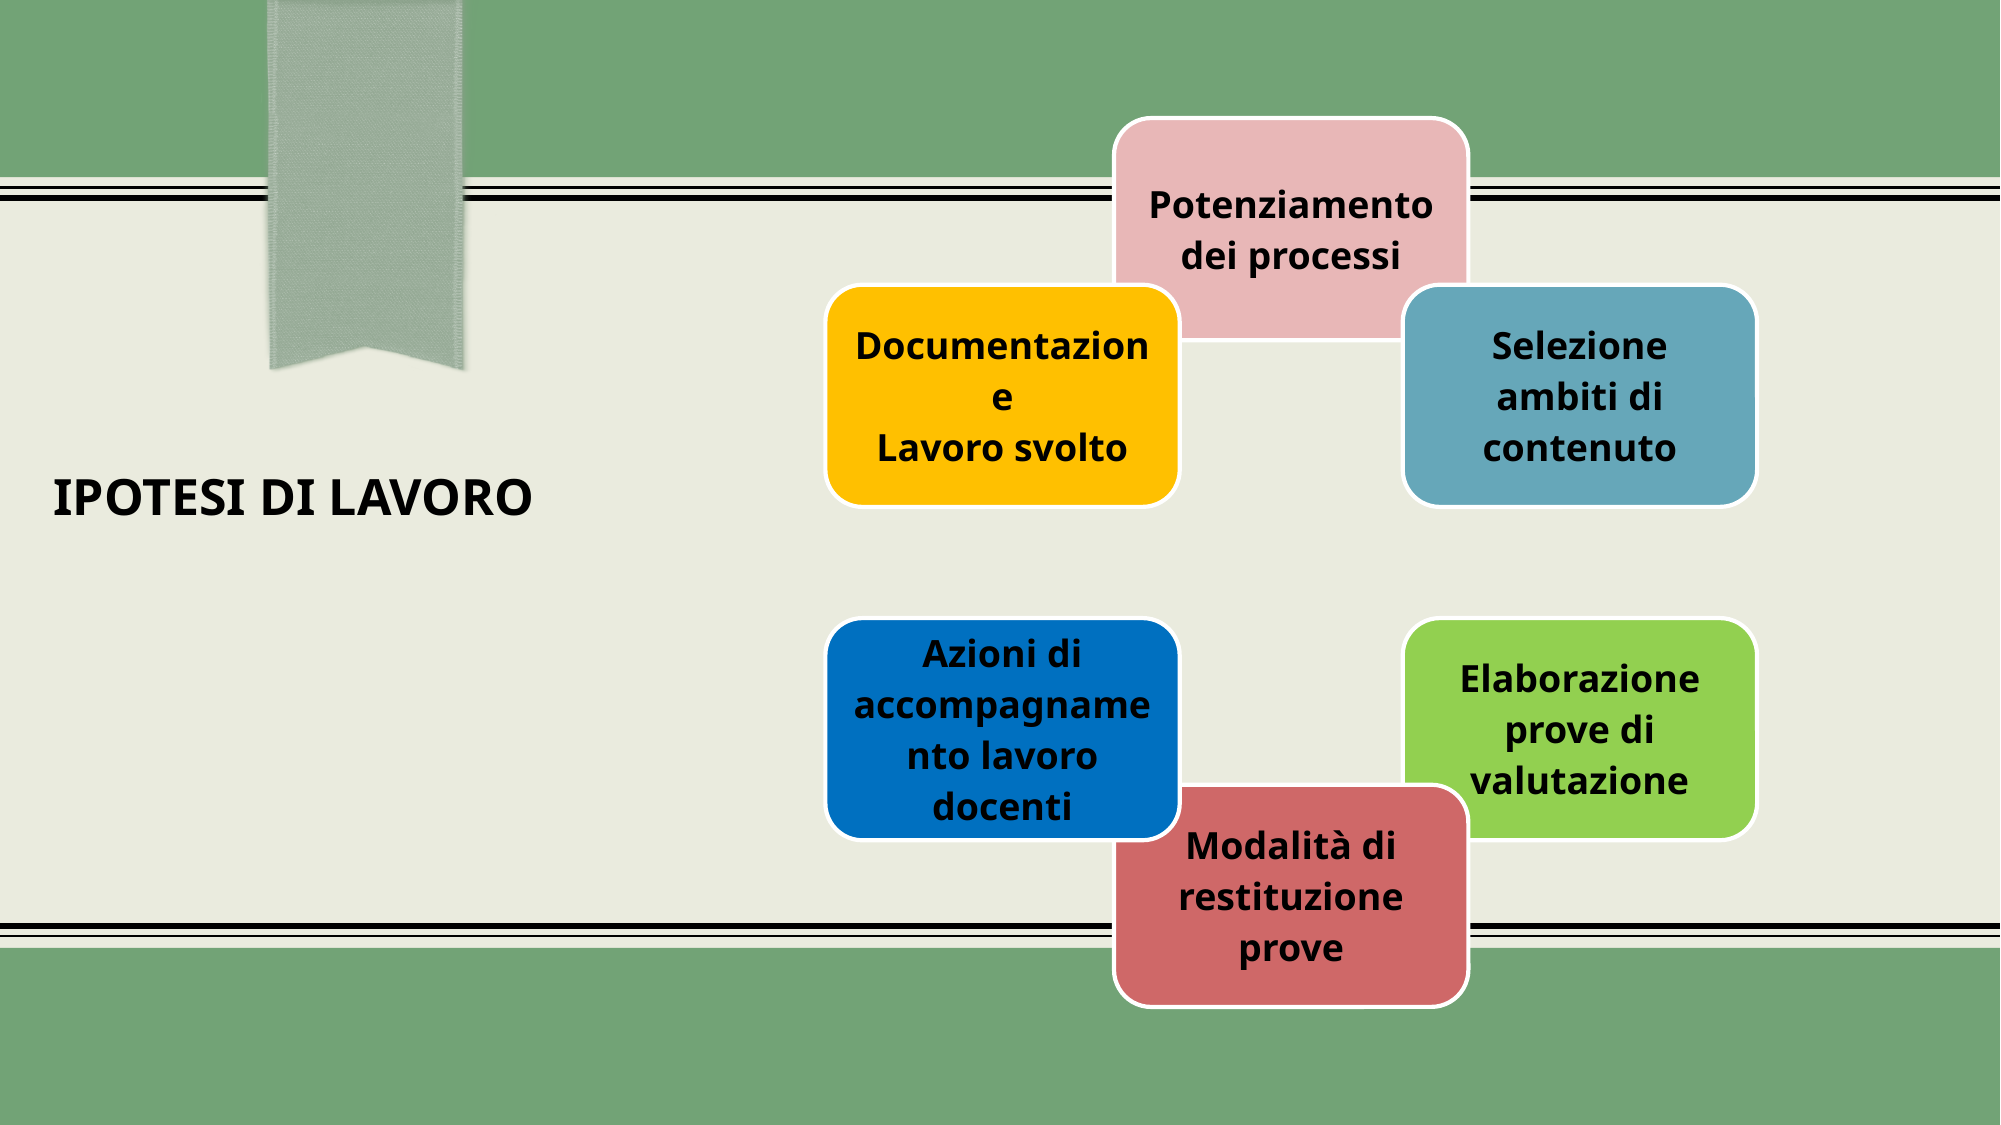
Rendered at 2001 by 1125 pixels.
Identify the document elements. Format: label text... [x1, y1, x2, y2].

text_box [582, 117, 2000, 1008]
title Ipotesi di lavoro [53, 258, 577, 741]
